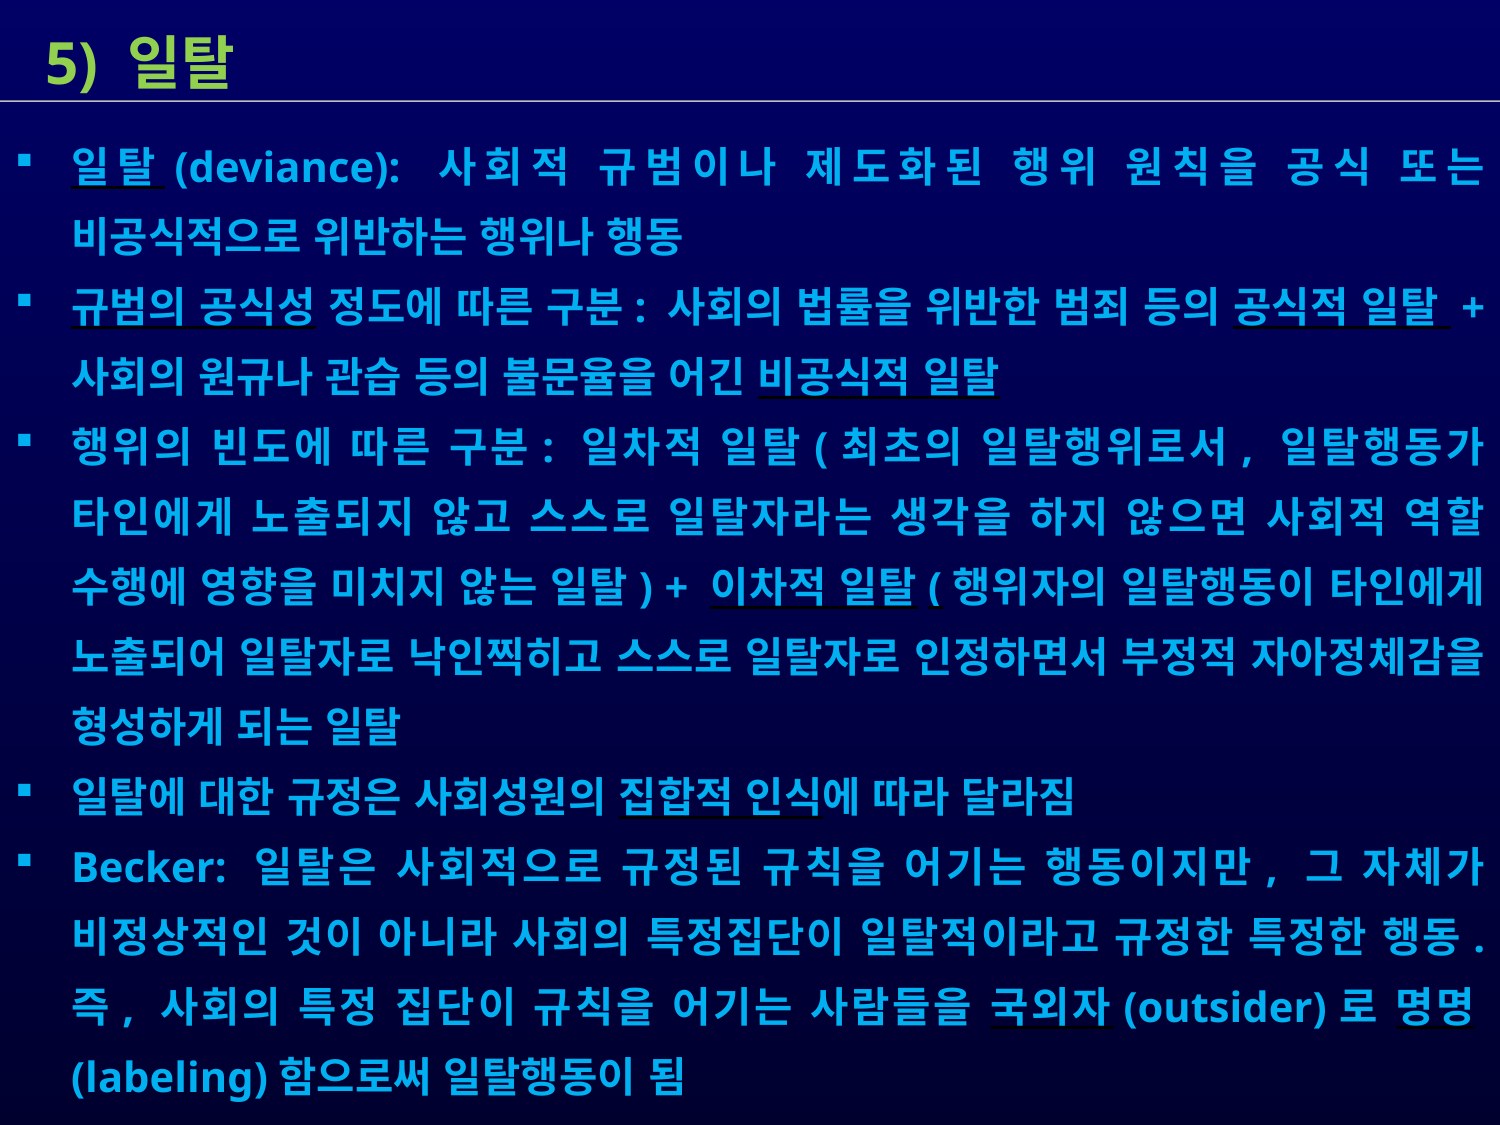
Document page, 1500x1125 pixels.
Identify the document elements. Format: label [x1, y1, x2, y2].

text_box [0, 18, 1500, 1109]
